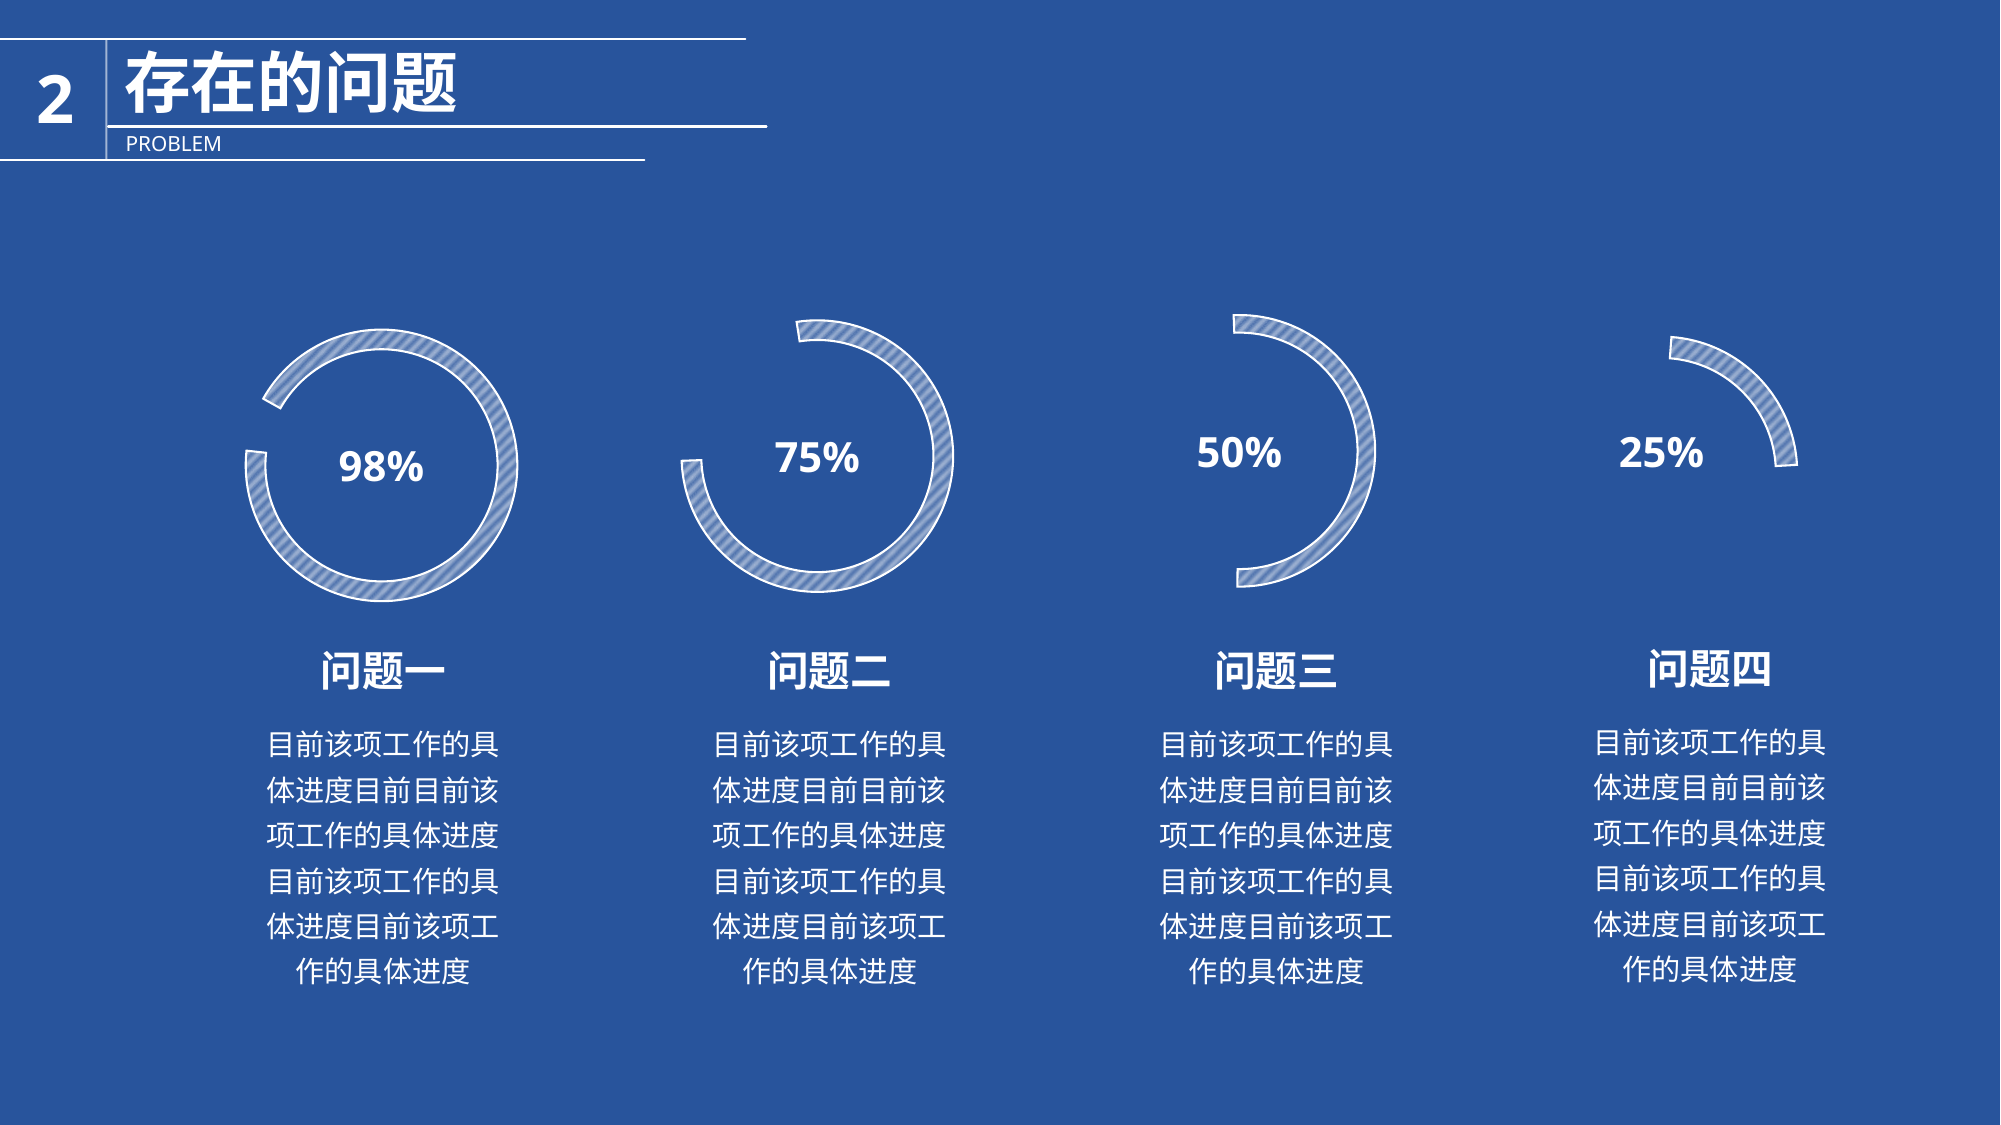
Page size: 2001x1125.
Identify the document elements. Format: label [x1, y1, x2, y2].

text_box [239, 329, 527, 996]
text_box [681, 320, 974, 996]
text_box [1103, 315, 1421, 996]
text_box [1525, 336, 1854, 993]
